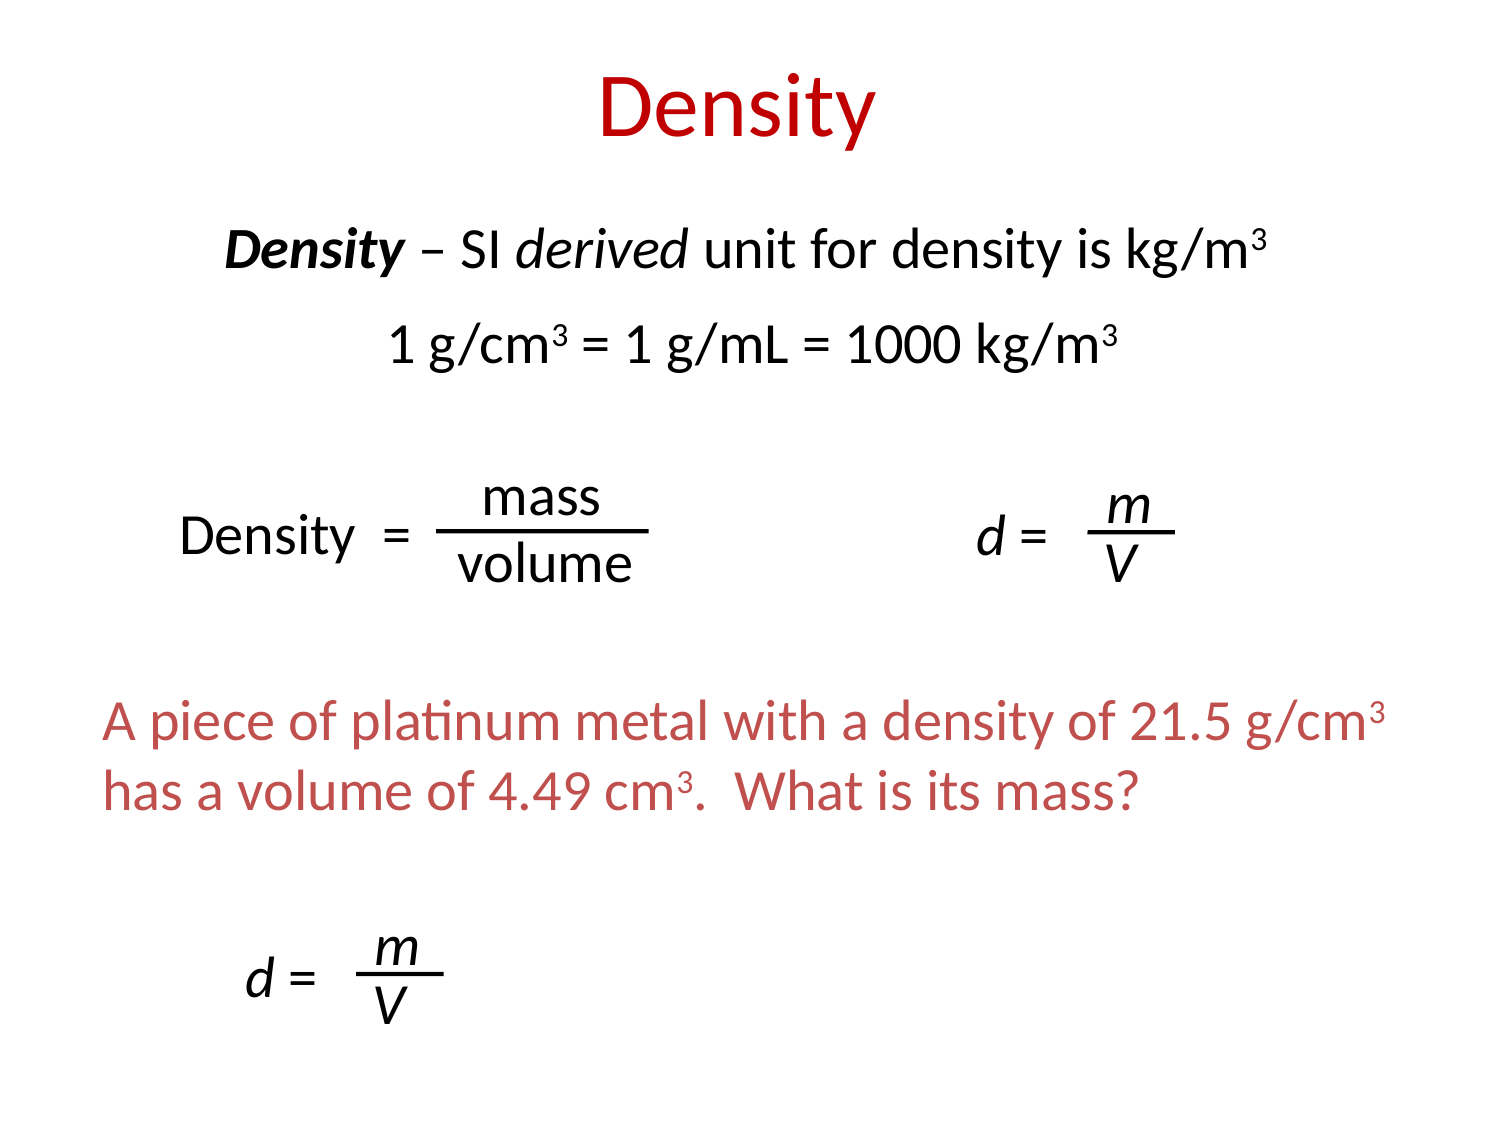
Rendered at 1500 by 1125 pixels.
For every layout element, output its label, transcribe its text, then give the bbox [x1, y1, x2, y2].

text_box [435, 449, 656, 603]
text_box Density – SI derived unit for density is kg/m3 [209, 202, 1296, 288]
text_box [955, 458, 1176, 602]
text_box Density [99, 37, 1375, 175]
text_box Density = [164, 489, 427, 574]
text_box A piece of platinum metal with a density of 21.5 g/cm3 has a volume of 4.49 cm3. What is its mass? [87, 674, 1463, 830]
text_box 1 g/cm3 = 1 g/mL = 1000 kg/m3 [371, 298, 1133, 383]
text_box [224, 899, 444, 1044]
